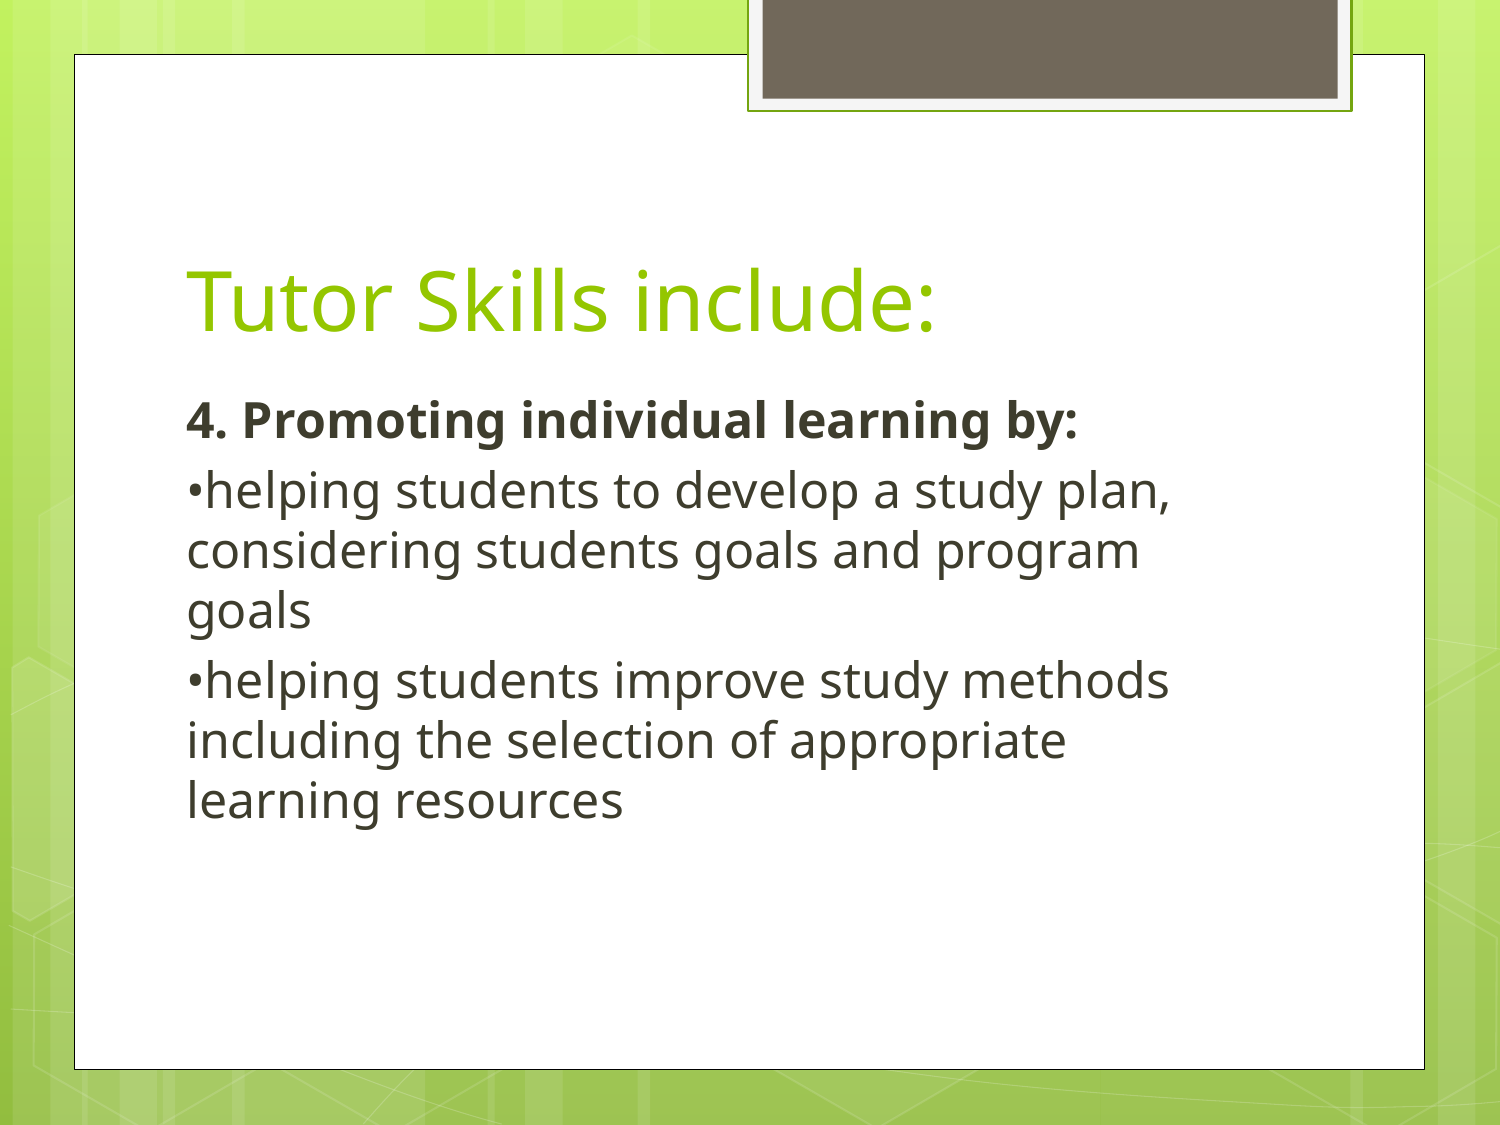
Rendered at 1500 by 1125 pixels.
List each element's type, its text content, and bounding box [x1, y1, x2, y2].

list 4. Promoting individual learning by: •helping students to develop a study plan, considering students goals and program goals •helping students improve study methods including the selection of appropriate learning resources [171, 381, 1283, 957]
title Tutor Skills include: [171, 168, 1324, 357]
